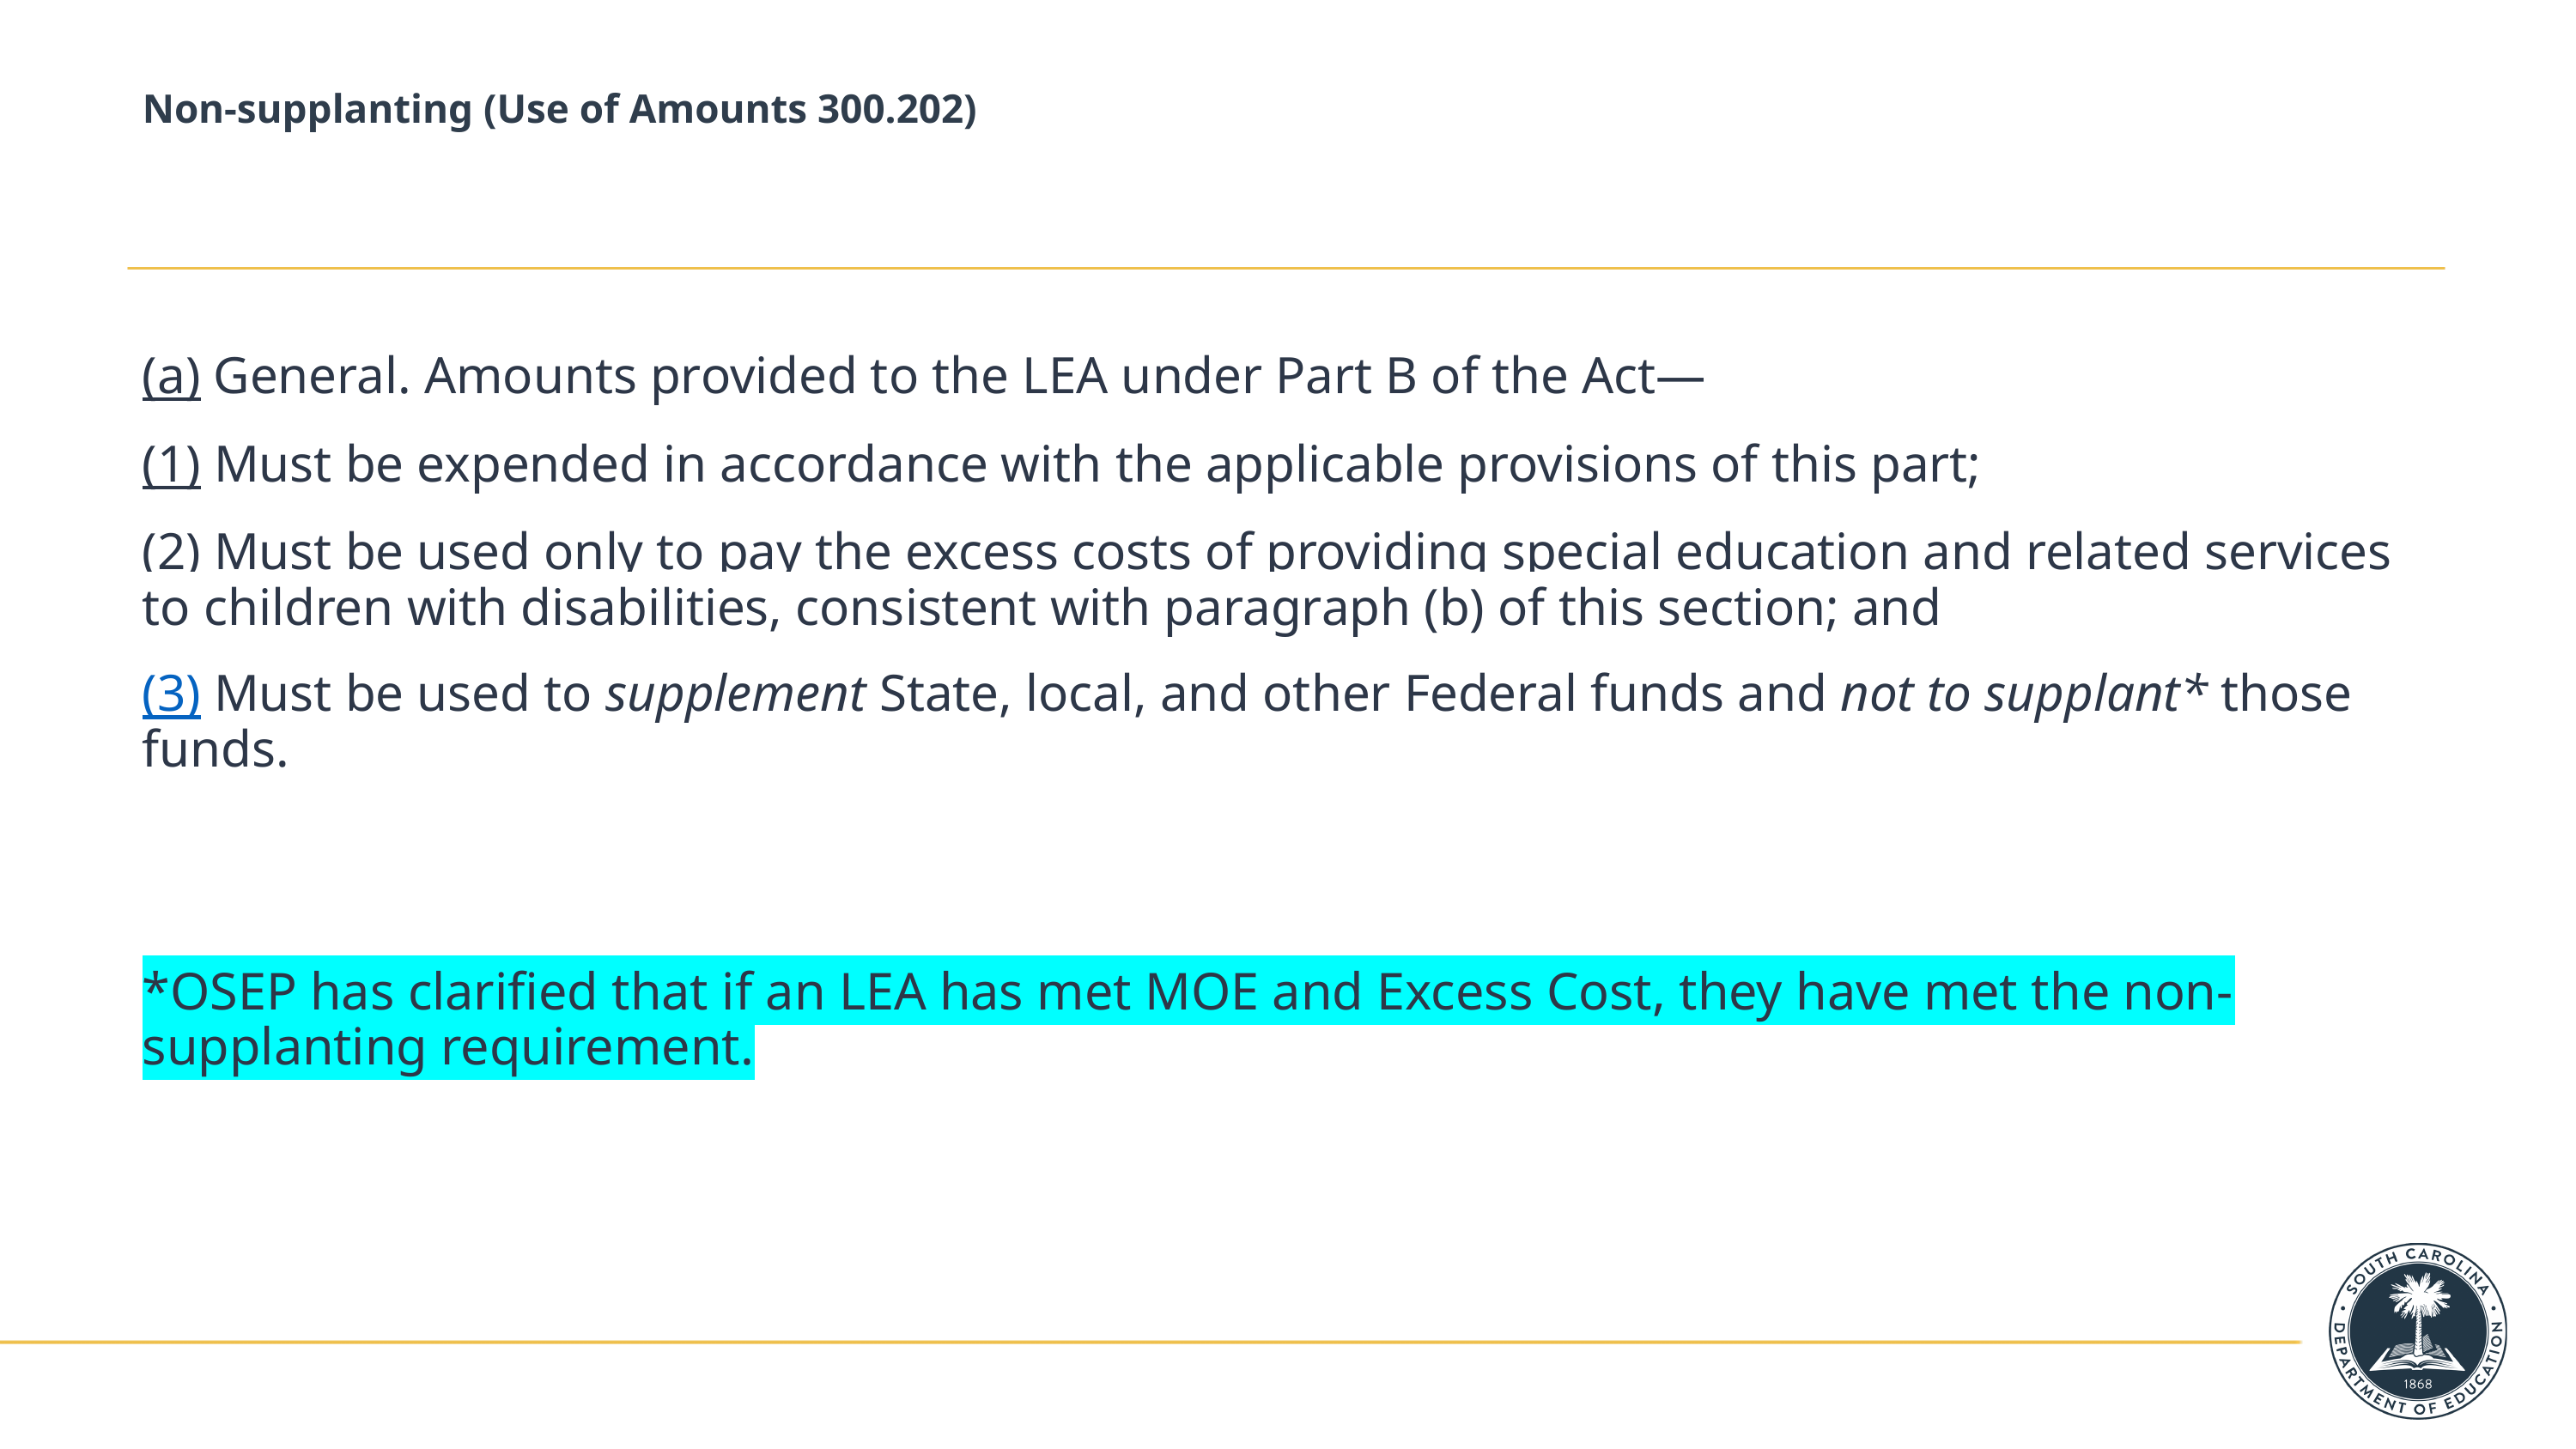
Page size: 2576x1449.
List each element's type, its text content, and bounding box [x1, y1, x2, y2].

list (a) General. Amounts provided to the LEA under Part B of the Act— (1) Must be expended in accordance with the applicable provisions of this part; (2) Must be used only to pay the excess costs of providing special education and related services to children with disabilities, consistent with paragraph (b) of this section; and (3) Must be used to supplement State, local, and other Federal funds and not to supplant* those funds. *OSEP has clarified that if an LEA has met MOE and Excess Cost, they have met the non-supplanting requirement. [129, 338, 2447, 1350]
picture [2329, 1243, 2507, 1420]
title Non-supplanting (Use of Amounts 300.202) [129, 76, 2447, 232]
